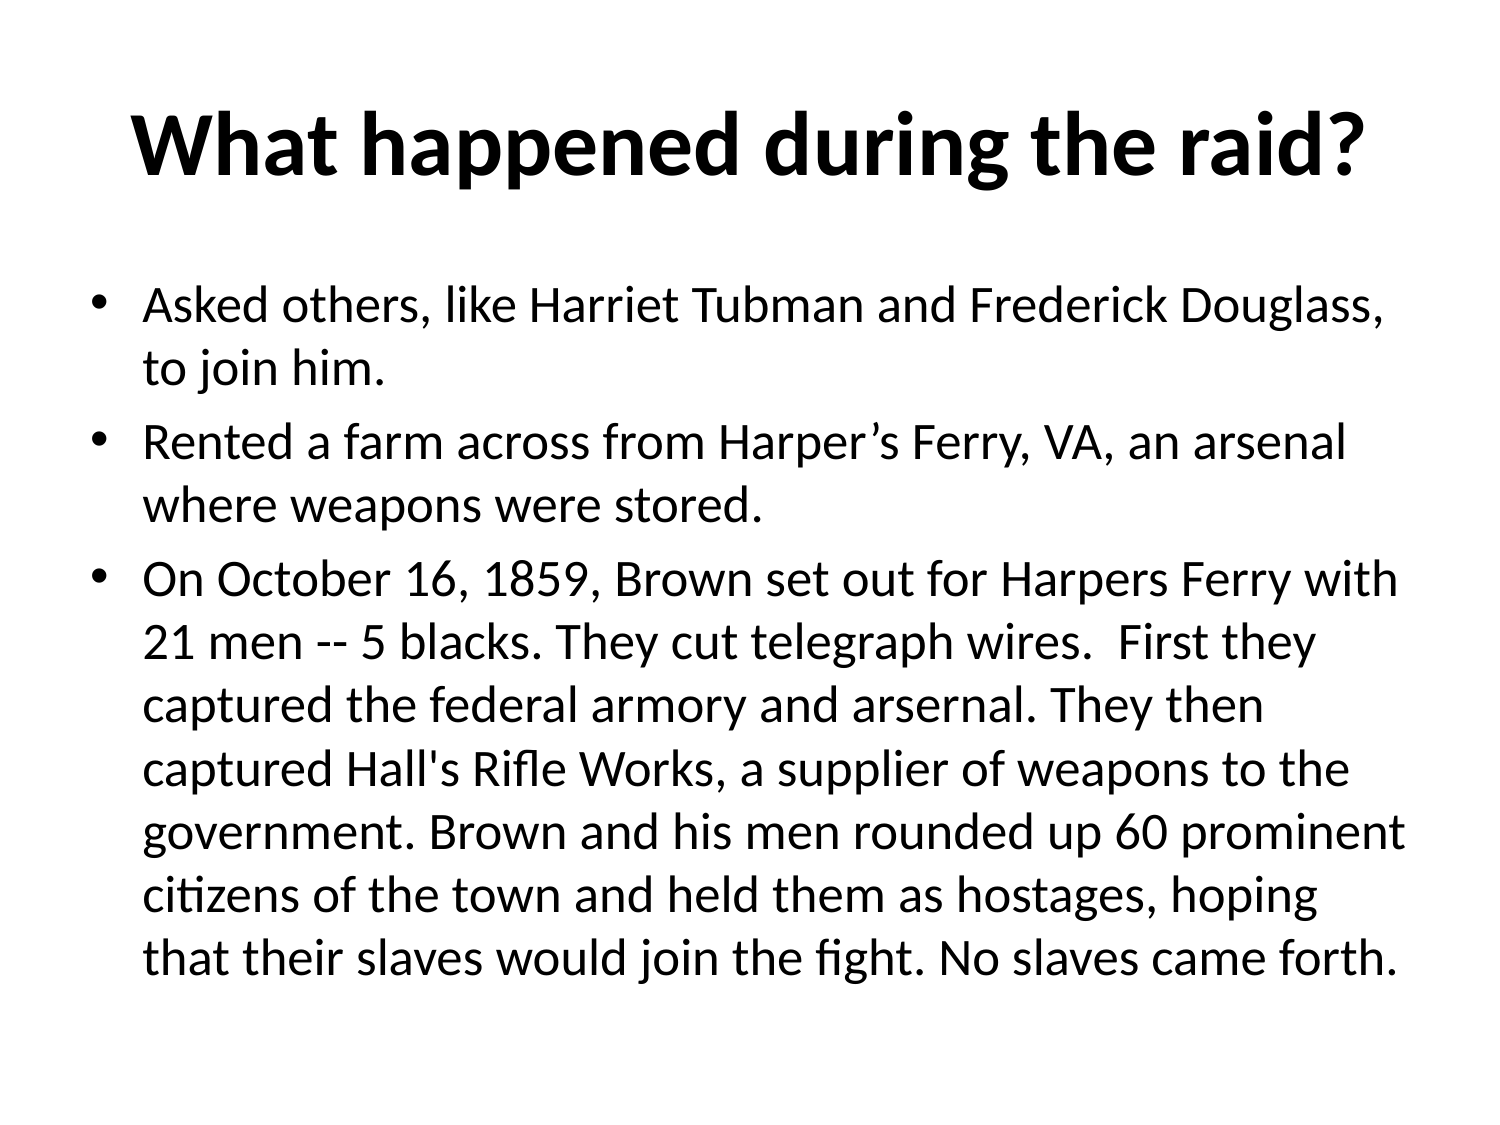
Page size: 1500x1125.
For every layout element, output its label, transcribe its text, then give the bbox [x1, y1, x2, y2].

title What happened during the raid? [75, 45, 1425, 233]
list Asked others, like Harriet Tubman and Frederick Douglass, to join him. Rented a farm across from Harper’s Ferry, VA, an arsenal where weapons were stored. On October 16, 1859, Brown set out for Harpers Ferry with 21 men -- 5 blacks. They cut telegraph wires. First they captured the federal armory and arsernal. They then captured Hall's Rifle Works, a supplier of weapons to the government. Brown and his men rounded up 60 prominent citizens of the town and held them as hostages, hoping that their slaves would join the fight. No slaves came forth. [75, 262, 1425, 1005]
